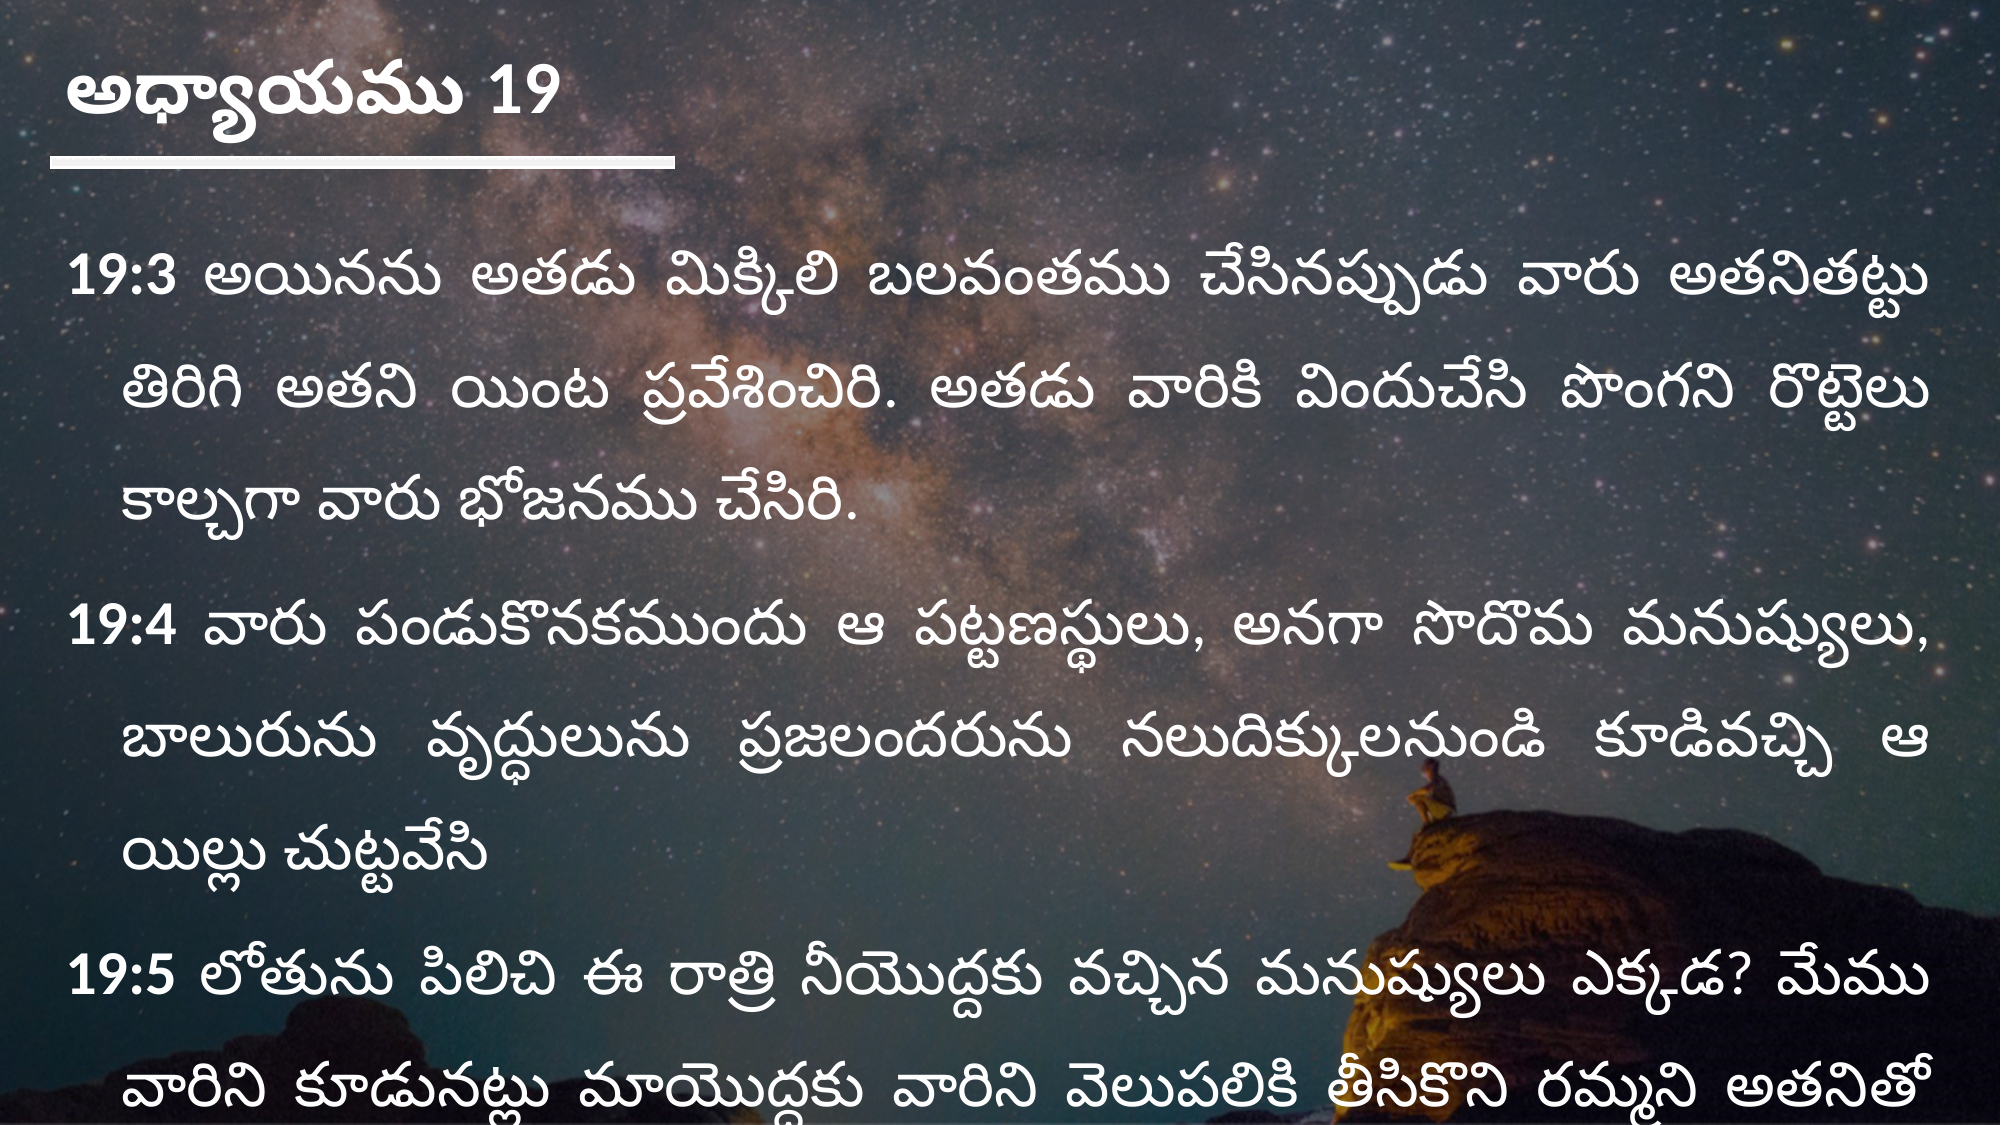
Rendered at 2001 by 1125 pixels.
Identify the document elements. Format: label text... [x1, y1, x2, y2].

picture [0, 0, 2000, 1125]
title అధ్యాయము 19 [50, 0, 1925, 167]
list 19:3 అయినను అతడు మిక్కిలి బలవంతము చేసినప్పుడు వారు అతనితట్టు తిరిగి అతని యింట ప్రవేశించిరి. అతడు వారికి విందుచేసి పొంగని రొట్టెలు కాల్చగా వారు భోజనము చేసిరి. 19:4 వారు పండుకొనకముందు ఆ పట్టణస్థులు, అనగా సొదొమ మనుష్యులు, బాలురును వృద్ధులును ప్రజలందరును నలుదిక్కులనుండి కూడివచ్చి ఆ యిల్లు చుట్టవేసి 19:5 లోతును పిలిచి ఈ రాత్రి నీయొద్దకు వచ్చిన మనుష్యులు ఎక్కడ? మేము వారిని కూడునట్లు మాయొద్దకు వారిని వెలుపలికి తీసికొని రమ్మని అతనితో చెప్పగా [50, 187, 1946, 1063]
